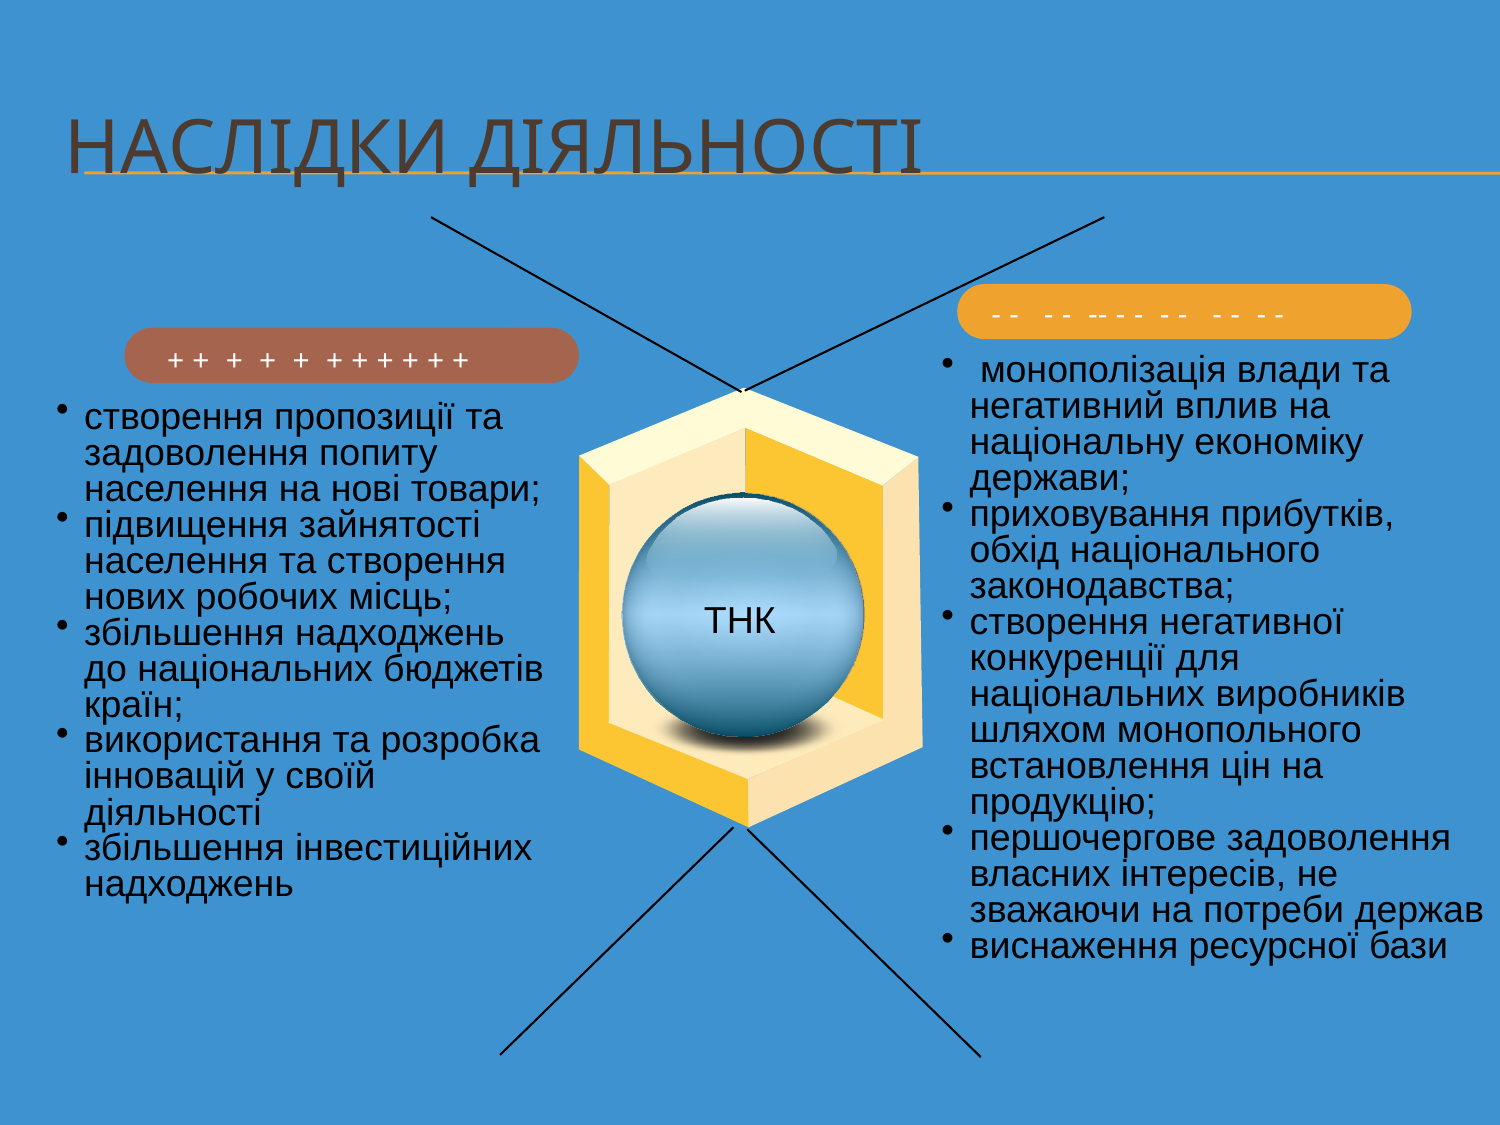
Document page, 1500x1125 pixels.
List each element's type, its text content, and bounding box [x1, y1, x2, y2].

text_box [956, 283, 1412, 340]
title Наслідки діяльності [50, 75, 1475, 213]
text_box створення пропозиції та задоволення попиту населення на нові товари; підвищення зайнятості населення та створення нових робочих місць; збільшення надходжень до національних бюджетів країн; використання та розробка інновацій у своїй діяльності збільшення інвестиційних надходжень [41, 393, 561, 912]
picture [621, 492, 865, 737]
picture [644, 746, 845, 757]
text_box монополізація влади та негативний вплив на національну економіку держави; приховування прибутків, обхід національного законодавства; створення негативної конкуренції для національних виробників шляхом монопольного встановлення цін на продукцію; першочергове задоволення власних інтересів, не зважаючи на потреби держав виснаження ресурсної бази [926, 346, 1500, 973]
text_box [578, 387, 923, 828]
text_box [124, 327, 580, 385]
